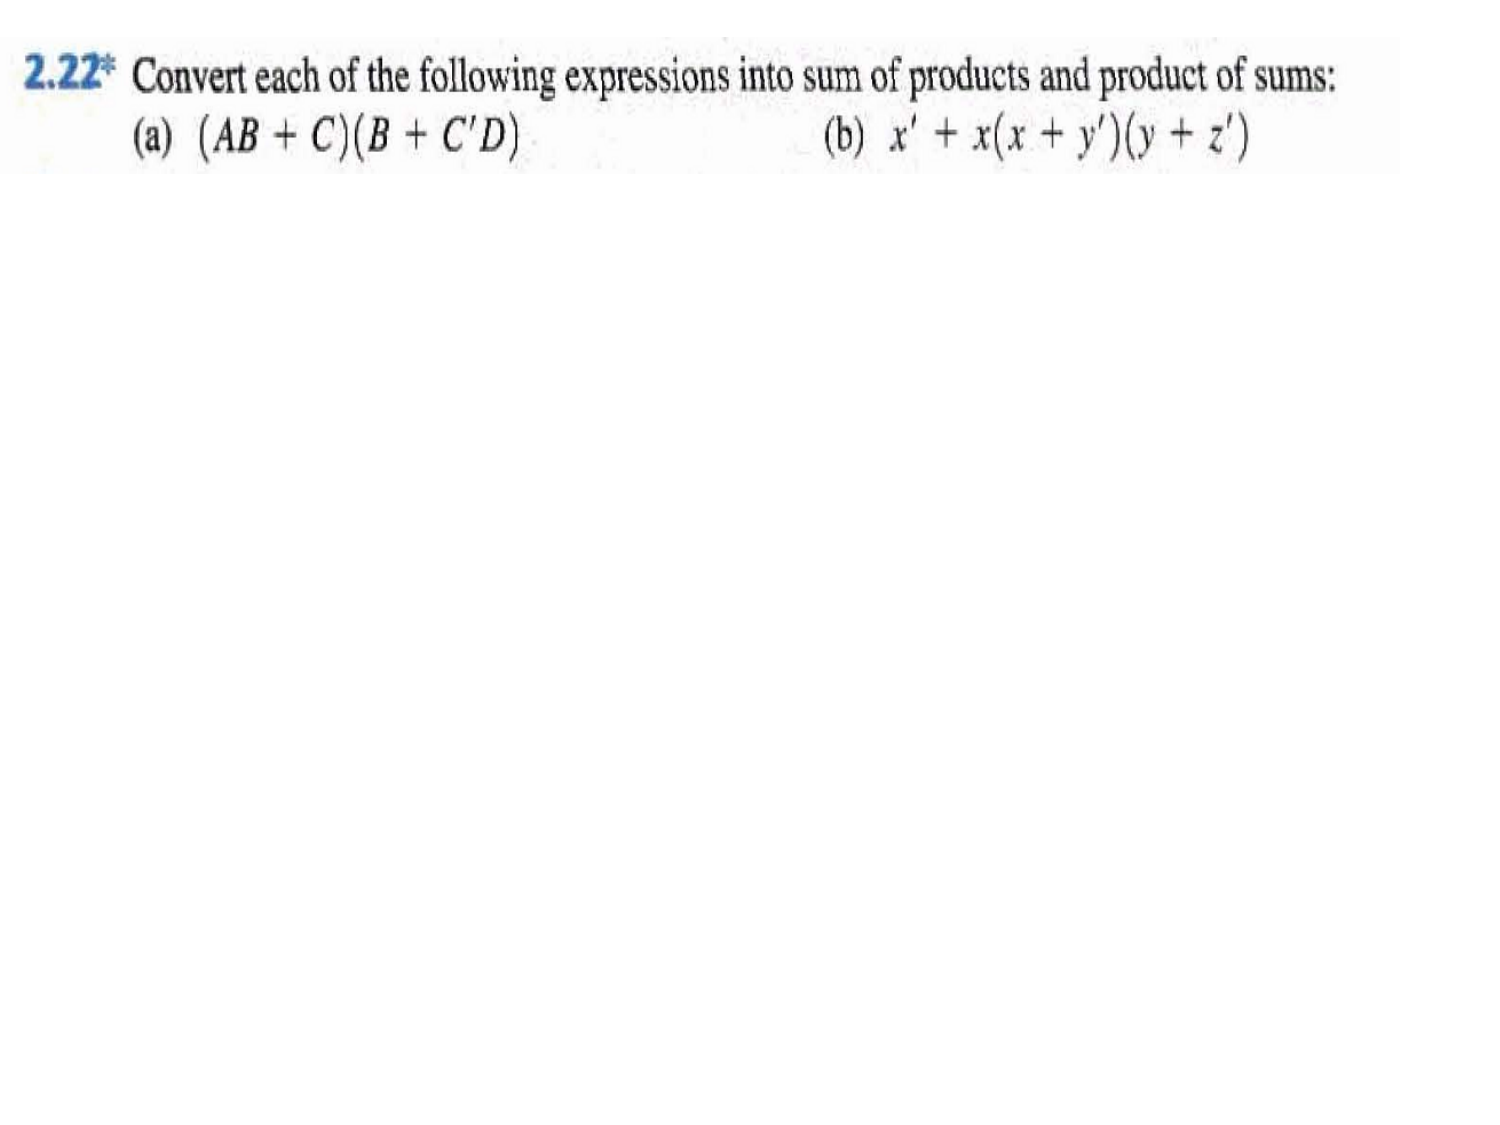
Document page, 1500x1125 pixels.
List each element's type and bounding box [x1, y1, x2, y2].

picture [0, 37, 1401, 174]
